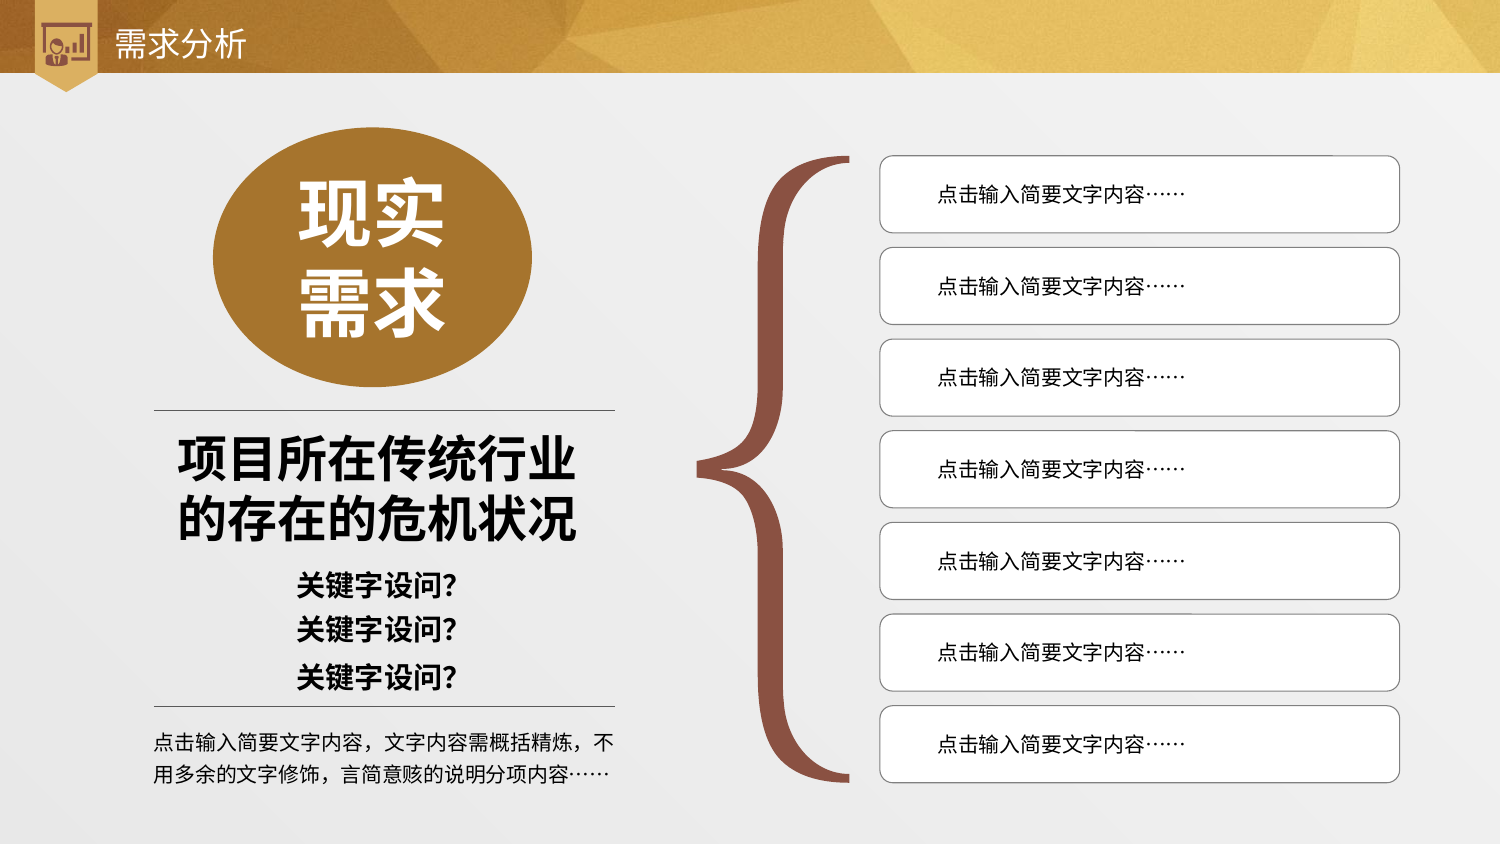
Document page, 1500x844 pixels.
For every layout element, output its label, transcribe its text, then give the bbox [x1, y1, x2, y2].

text_box [877, 611, 1402, 694]
text_box 点击输入简要文字内容…… [937, 456, 1317, 482]
text_box 点击输入简要文字内容…… [937, 731, 1317, 757]
text_box 关键字设问？ [254, 658, 515, 694]
text_box [877, 336, 1402, 419]
text_box [877, 153, 1402, 235]
picture [0, 0, 34, 73]
text_box 点击输入简要文字内容…… [937, 181, 1317, 207]
text_box 现实需求 [269, 166, 476, 347]
text_box [877, 245, 1402, 327]
text_box 点击输入简要文字内容，文字内容需概括精炼，不用多余的文字修饰，言简意赅的说明分项内容…… [153, 723, 615, 787]
text_box 点击输入简要文字内容…… [937, 639, 1317, 666]
title 需求分析 [99, 20, 550, 66]
text_box [45, 38, 70, 67]
text_box [877, 520, 1402, 602]
text_box [41, 22, 93, 61]
text_box 项目所在传统行业的存在的危机状况 [177, 426, 591, 548]
text_box 关键字设问？ [254, 611, 515, 647]
text_box 点击输入简要文字内容…… [937, 548, 1317, 574]
picture [98, 0, 1500, 73]
text_box [877, 703, 1402, 785]
text_box 关键字设问？ [254, 567, 515, 603]
text_box 点击输入简要文字内容…… [937, 365, 1317, 391]
text_box 点击输入简要文字内容…… [937, 273, 1317, 299]
text_box [696, 155, 850, 783]
text_box [210, 125, 535, 390]
text_box [877, 428, 1402, 510]
